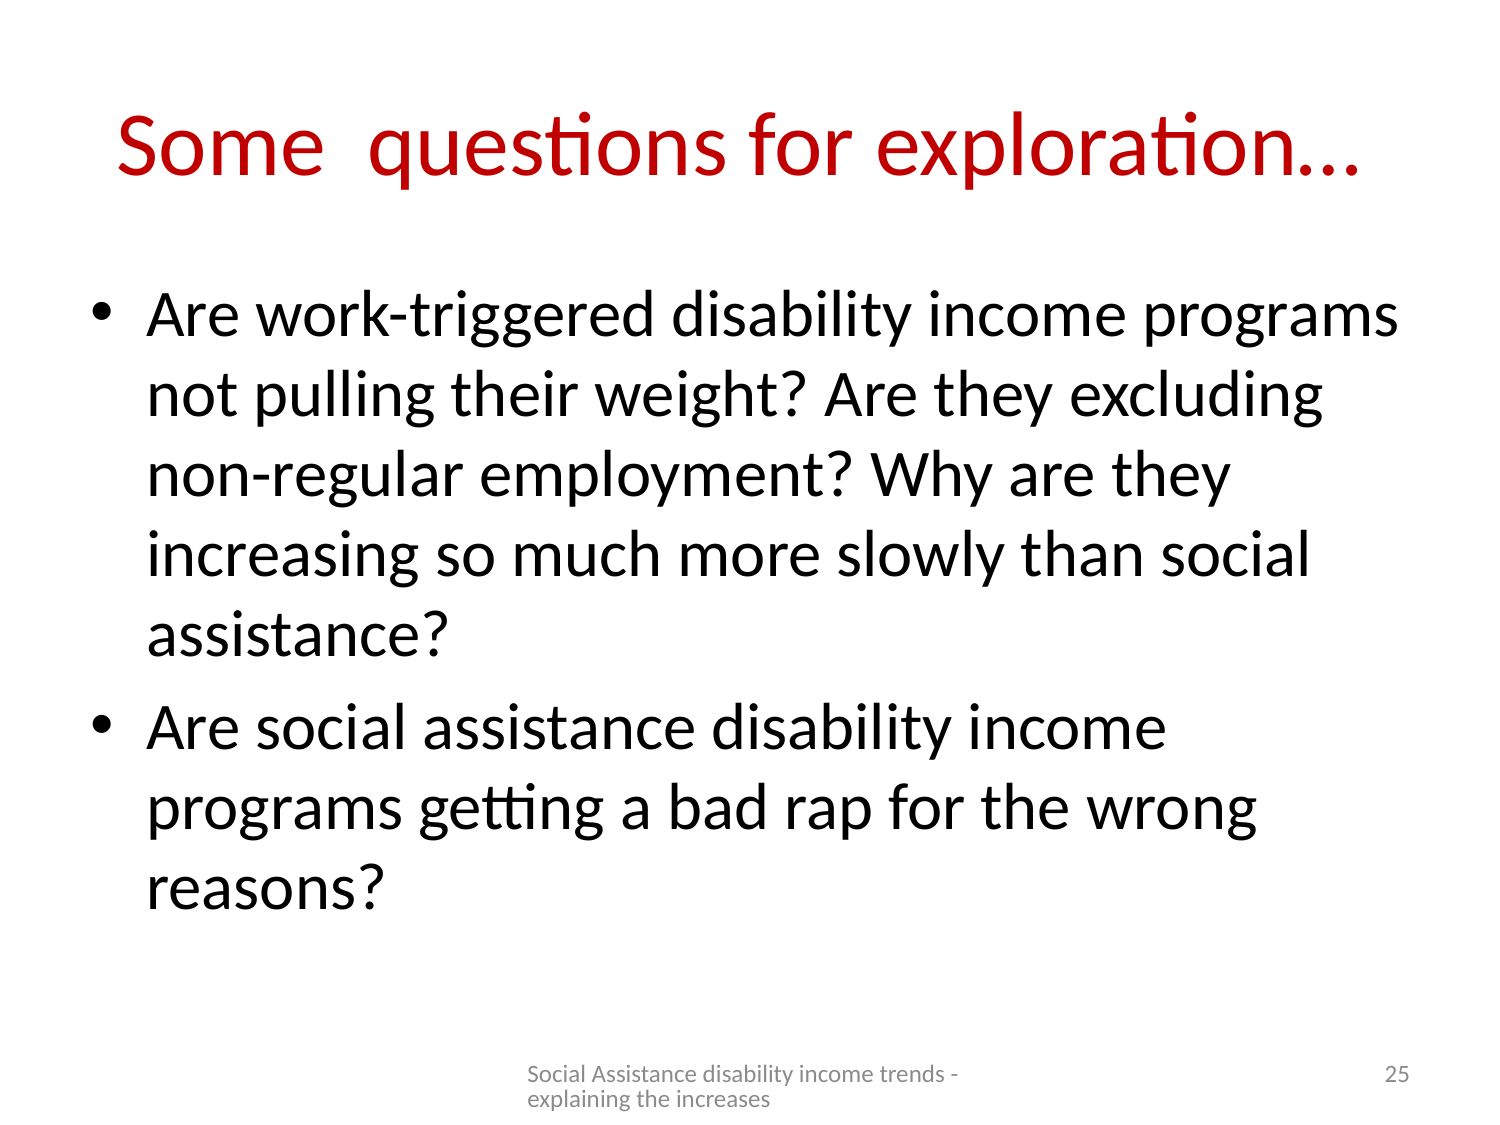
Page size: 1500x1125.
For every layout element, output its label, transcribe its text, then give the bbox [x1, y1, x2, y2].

title Some questions for exploration… [75, 45, 1425, 233]
slide_number 25 [1074, 1042, 1425, 1103]
footer Social Assistance disability income trends - explaining the increases [512, 1042, 988, 1103]
list Are work-triggered disability income programs not pulling their weight? Are they excluding non-regular employment? Why are they increasing so much more slowly than social assistance? Are social assistance disability income programs getting a bad rap for the wrong reasons? [75, 262, 1425, 1005]
